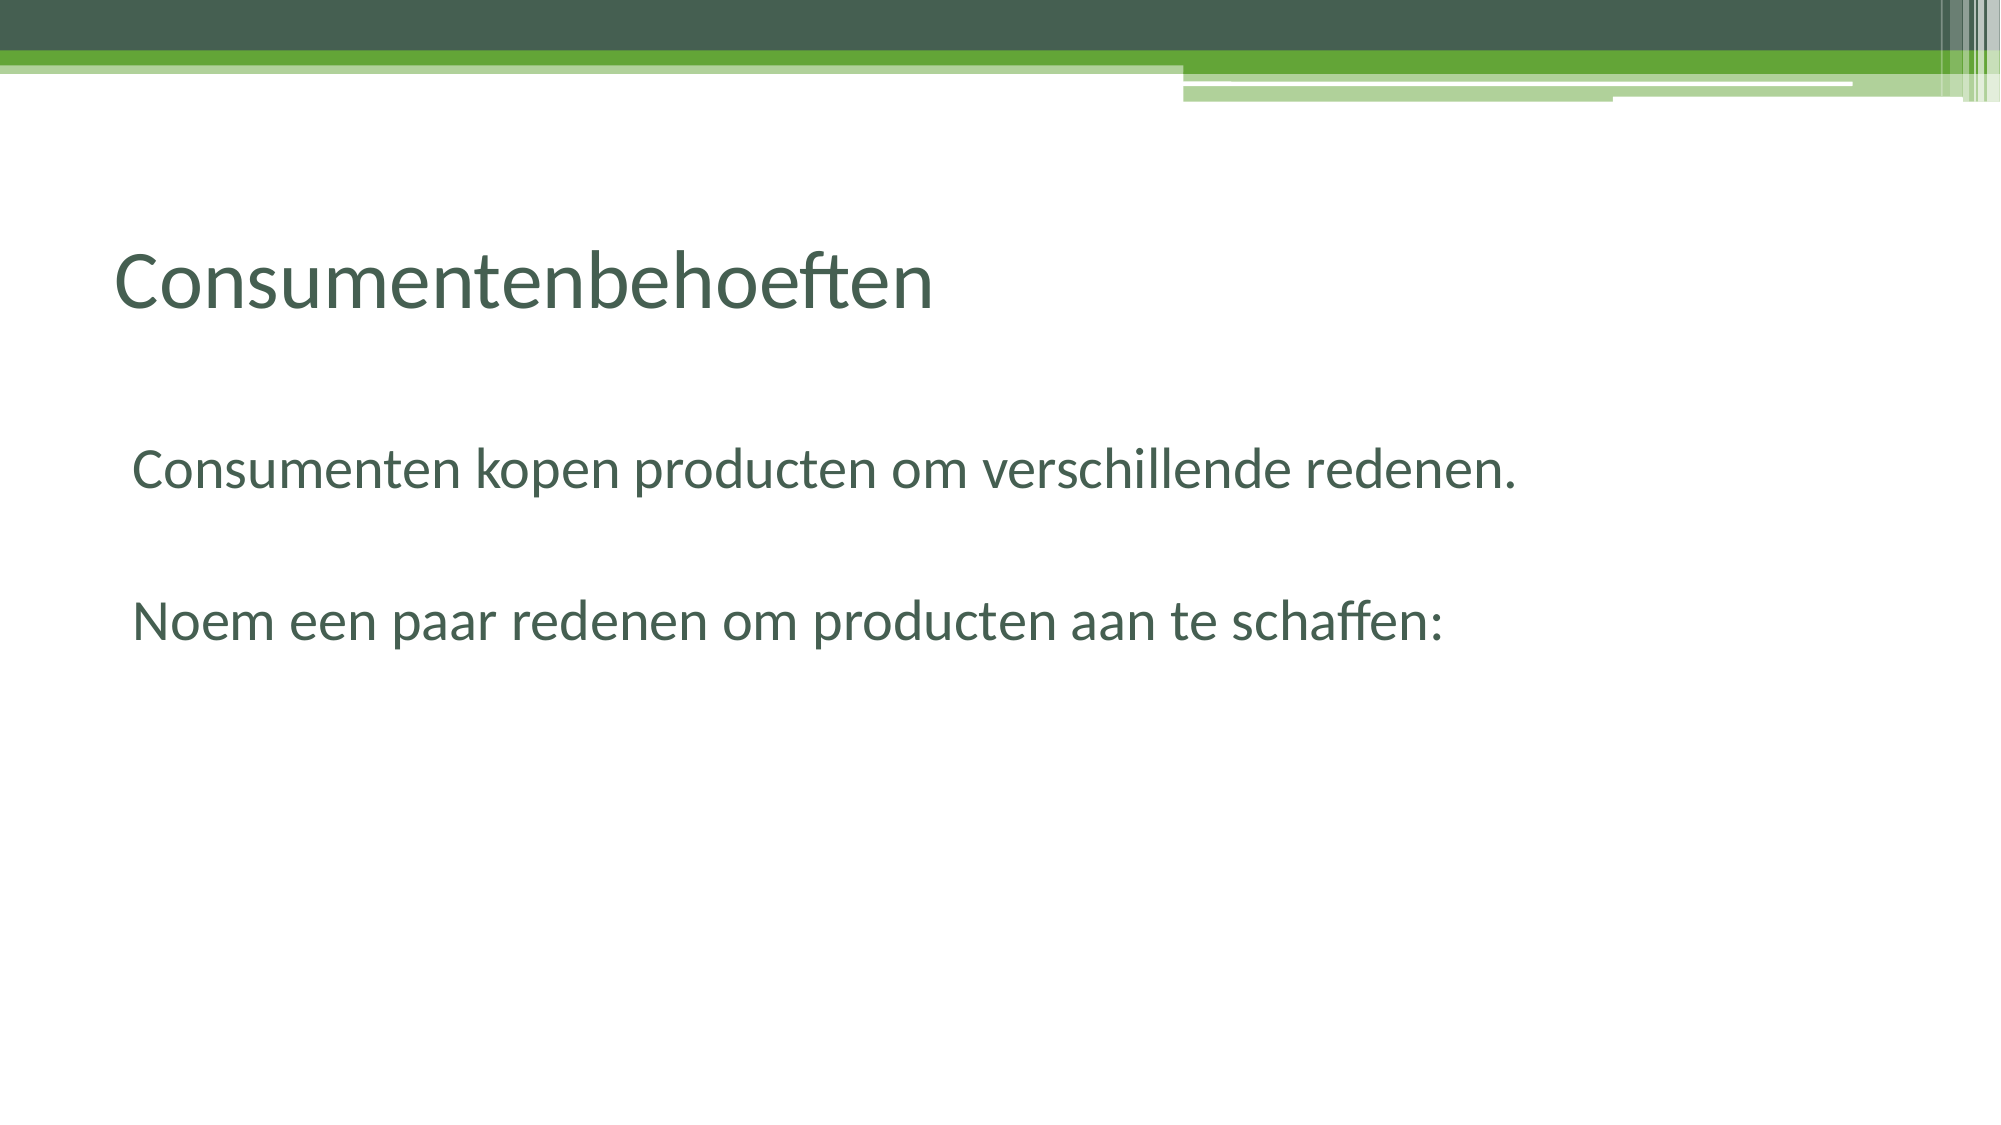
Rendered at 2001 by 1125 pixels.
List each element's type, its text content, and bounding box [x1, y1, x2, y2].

title Consumentenbehoeften [99, 187, 1900, 363]
list Consumenten kopen producten om verschillende redenen. Noem een paar redenen om producten aan te schaffen: [99, 422, 1900, 1079]
